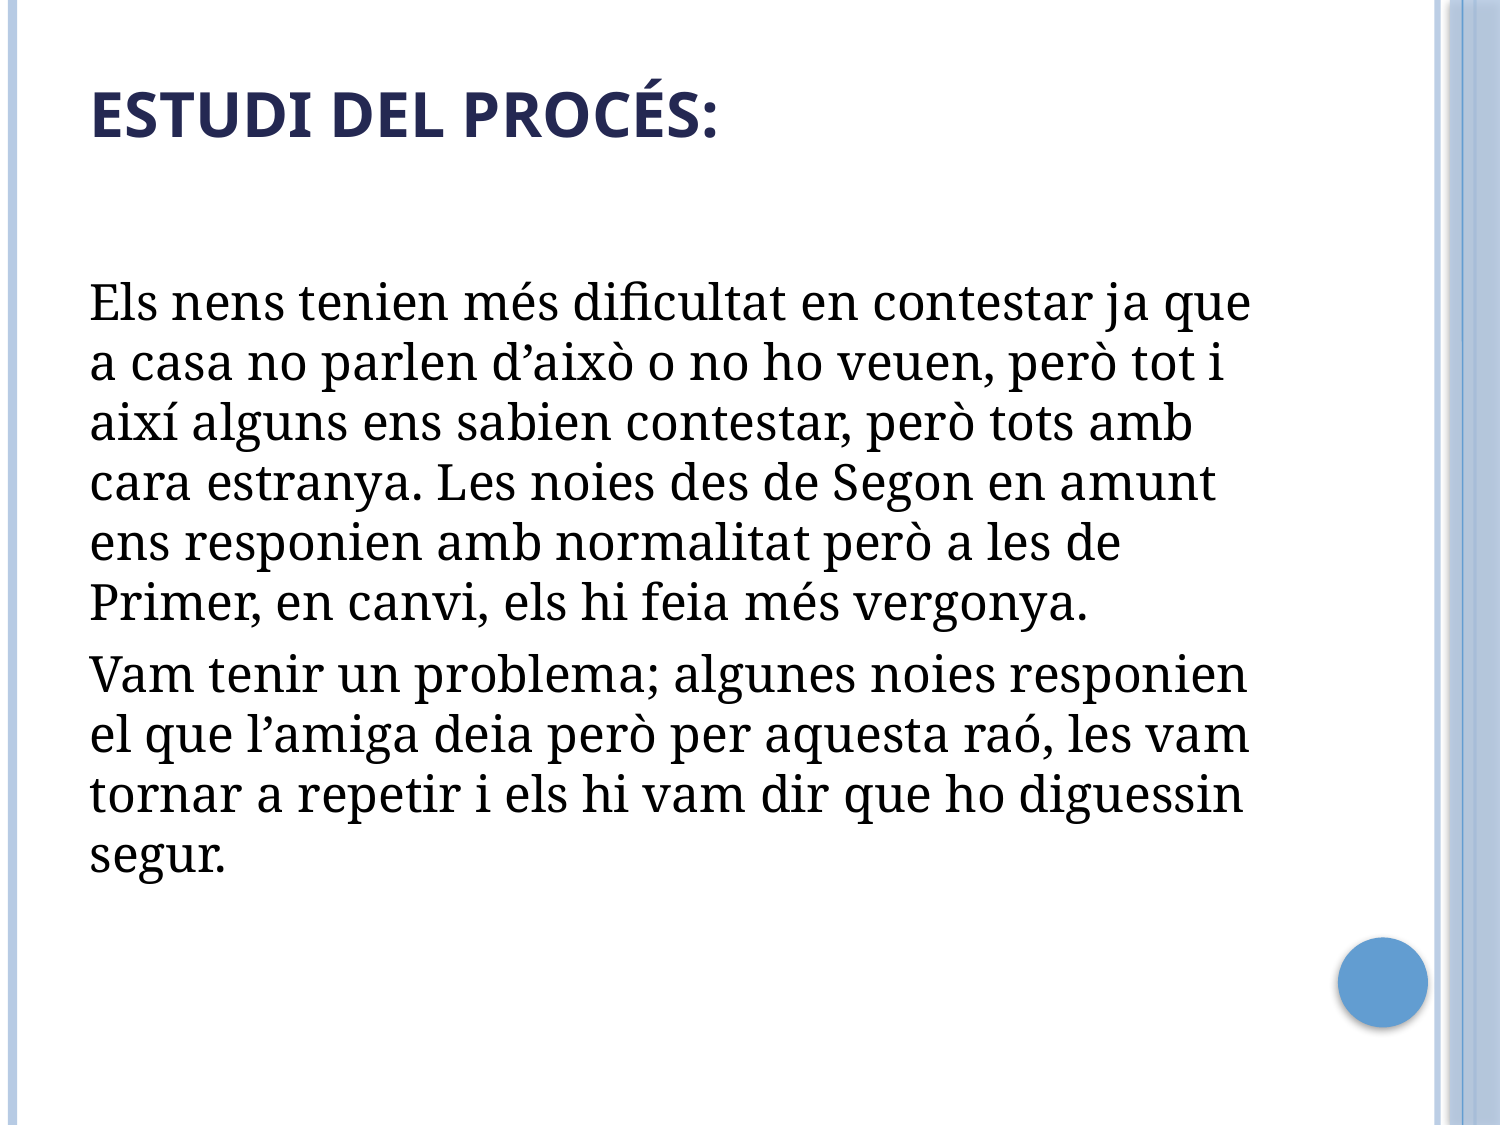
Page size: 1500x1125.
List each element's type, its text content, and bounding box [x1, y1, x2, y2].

list Els nens tenien més dificultat en contestar ja que a casa no parlen d’això o no ho veuen, però tot i així alguns ens sabien contestar, però tots amb cara estranya. Les noies des de Segon en amunt ens responien amb normalitat però a les de Primer, en canvi, els hi feia més vergonya. Vam tenir un problema; algunes noies responien el que l’amiga deia però per aquesta raó, les vam tornar a repetir i els hi vam dir que ho diguessin segur. [75, 262, 1300, 1062]
title Estudi del procés: [75, 45, 1300, 233]
